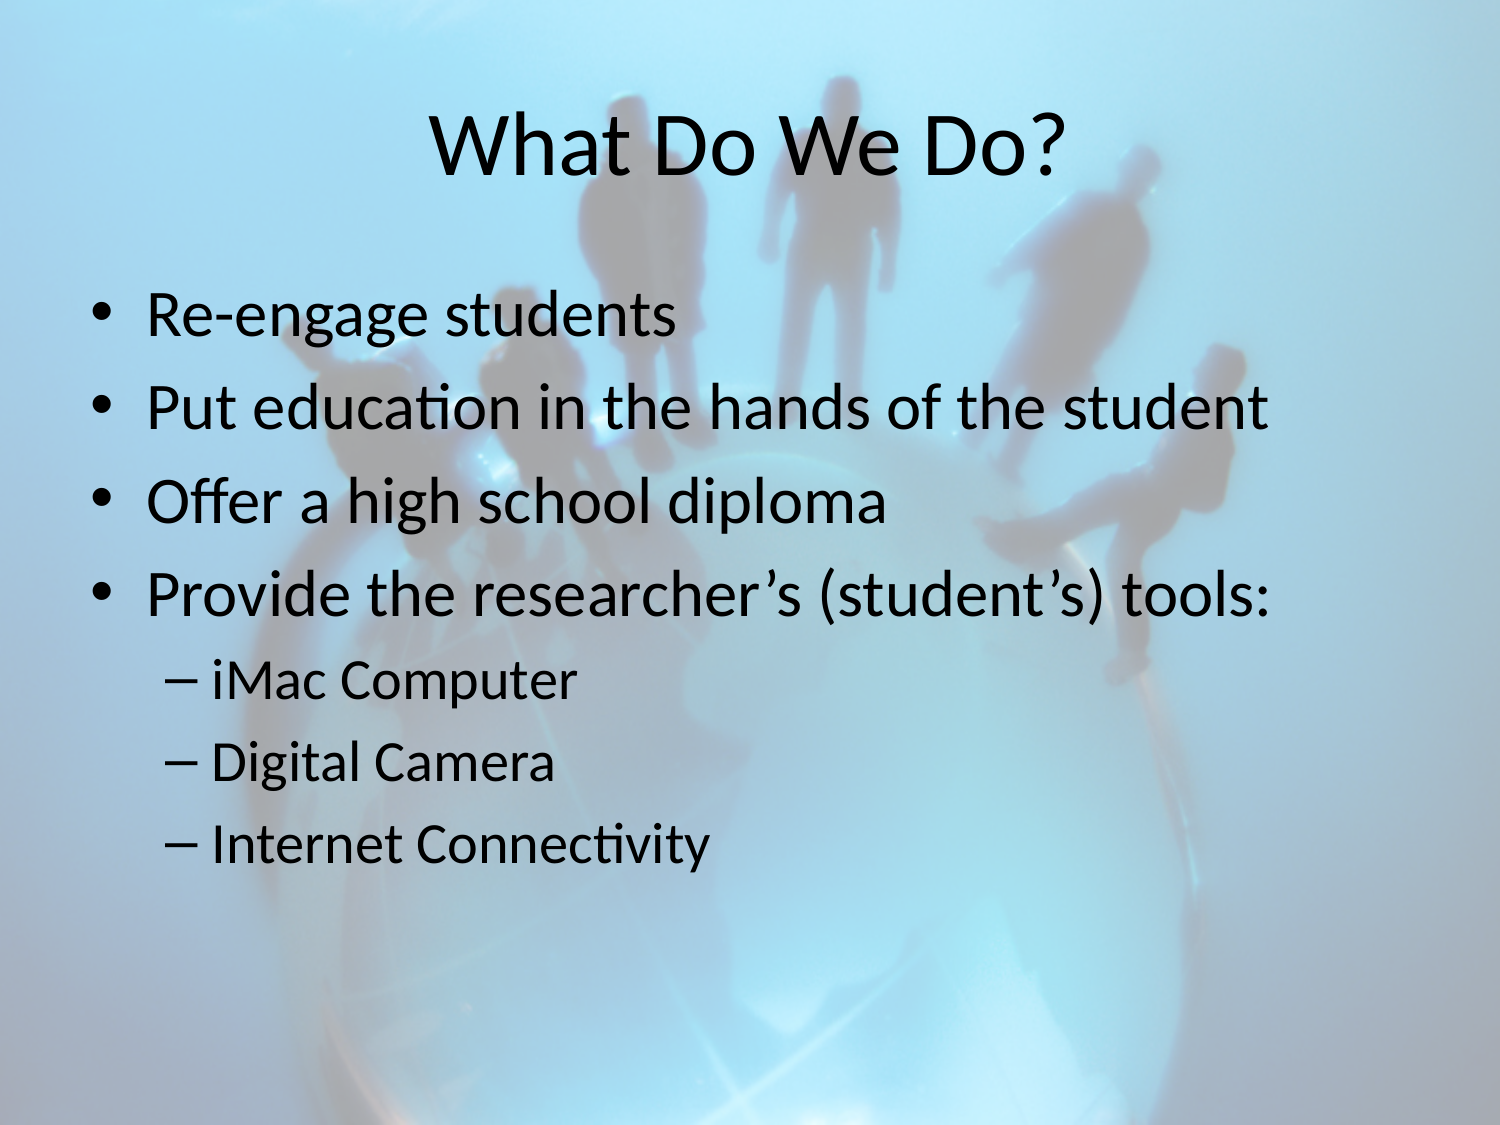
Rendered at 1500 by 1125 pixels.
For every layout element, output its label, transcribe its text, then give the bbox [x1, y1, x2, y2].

list Re-engage students Put education in the hands of the student Offer a high school diploma Provide the researcher’s (student’s) tools: iMac Computer Digital Camera Internet Connectivity [75, 262, 1425, 1005]
title What Do We Do? [75, 45, 1425, 233]
